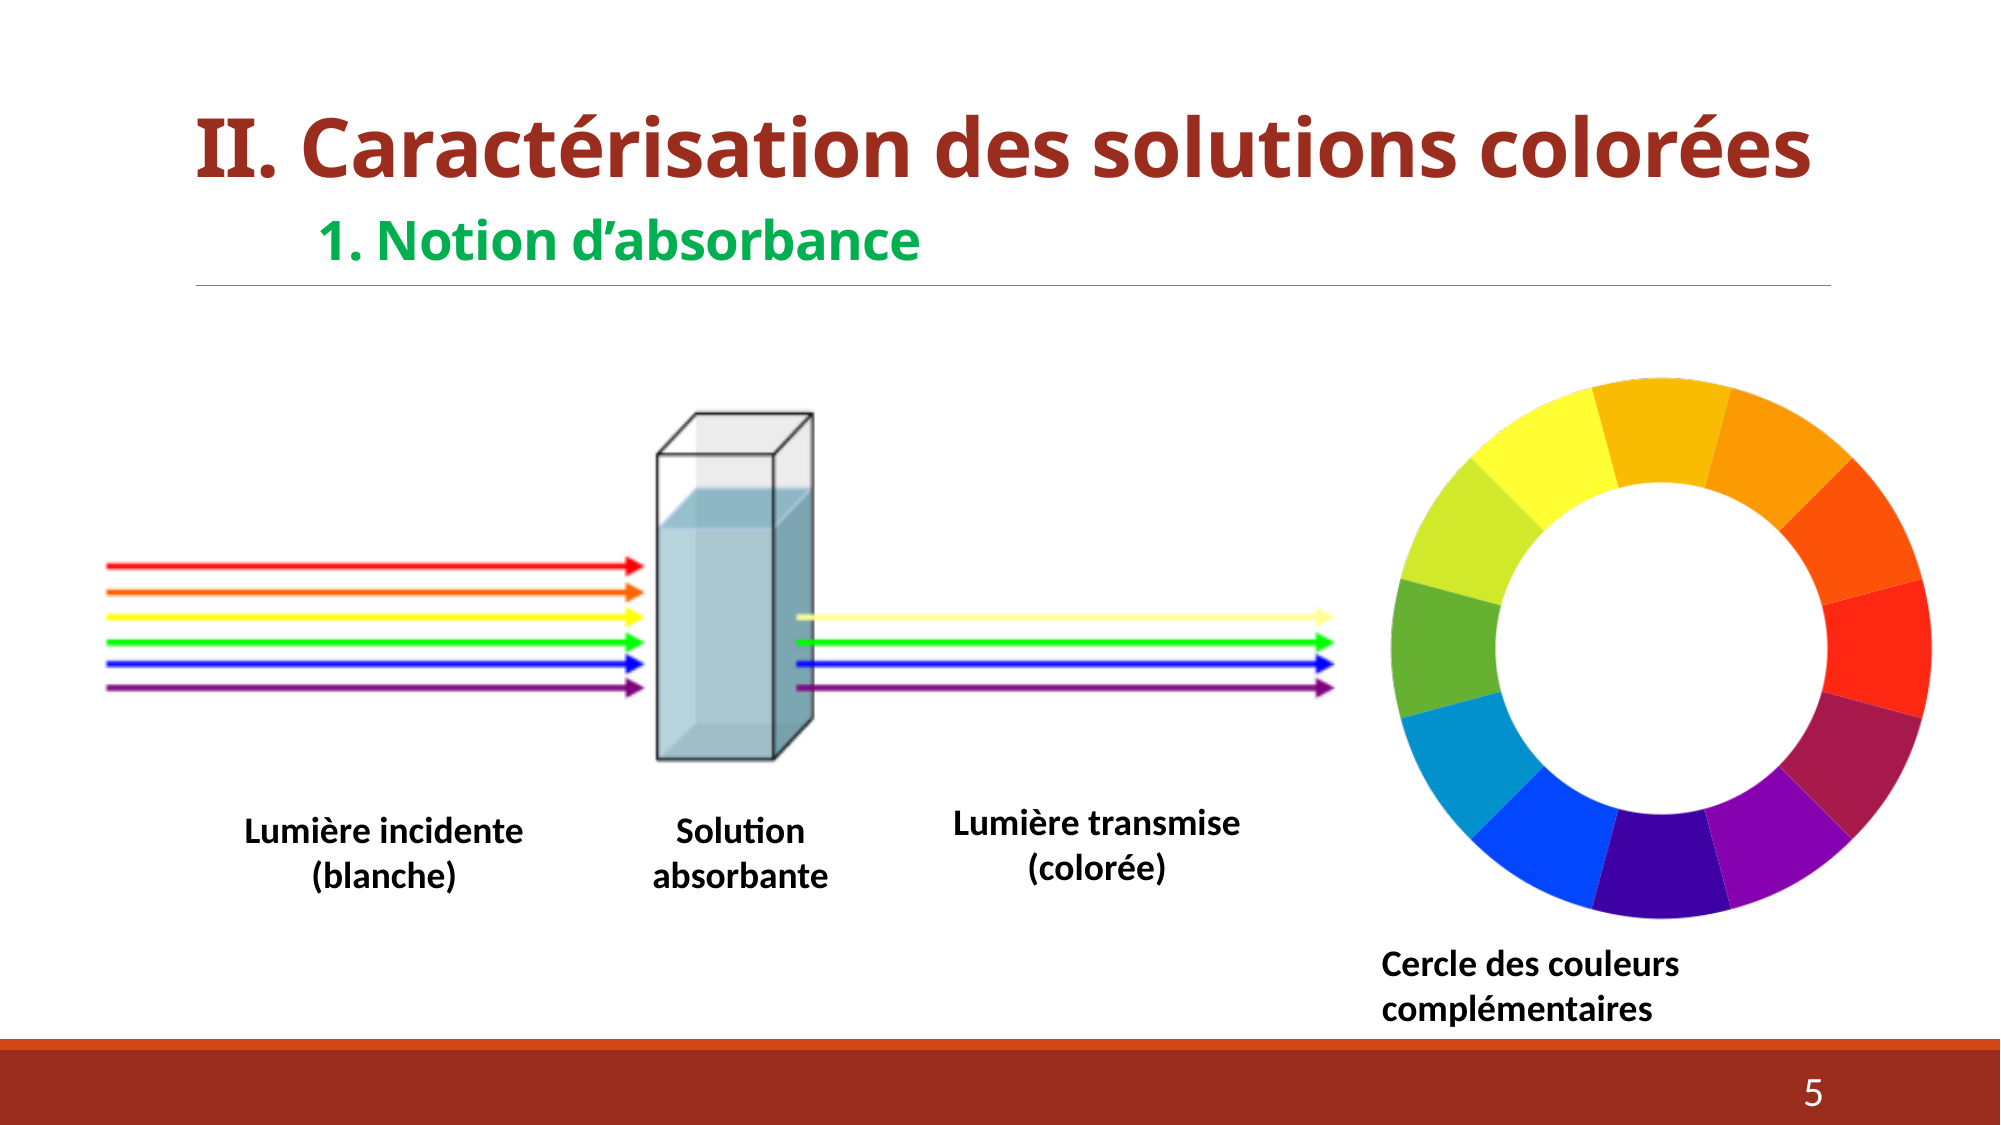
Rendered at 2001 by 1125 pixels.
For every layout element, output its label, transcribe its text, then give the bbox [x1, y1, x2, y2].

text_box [79, 380, 1368, 918]
picture [1370, 357, 1954, 941]
slide_number 5 [1624, 1059, 1840, 1120]
title II. Caractérisation des solutions colorées 1. Notion d’absorbance [180, 47, 1830, 285]
text_box Cercle des couleurs complémentaires [1367, 932, 1973, 1037]
